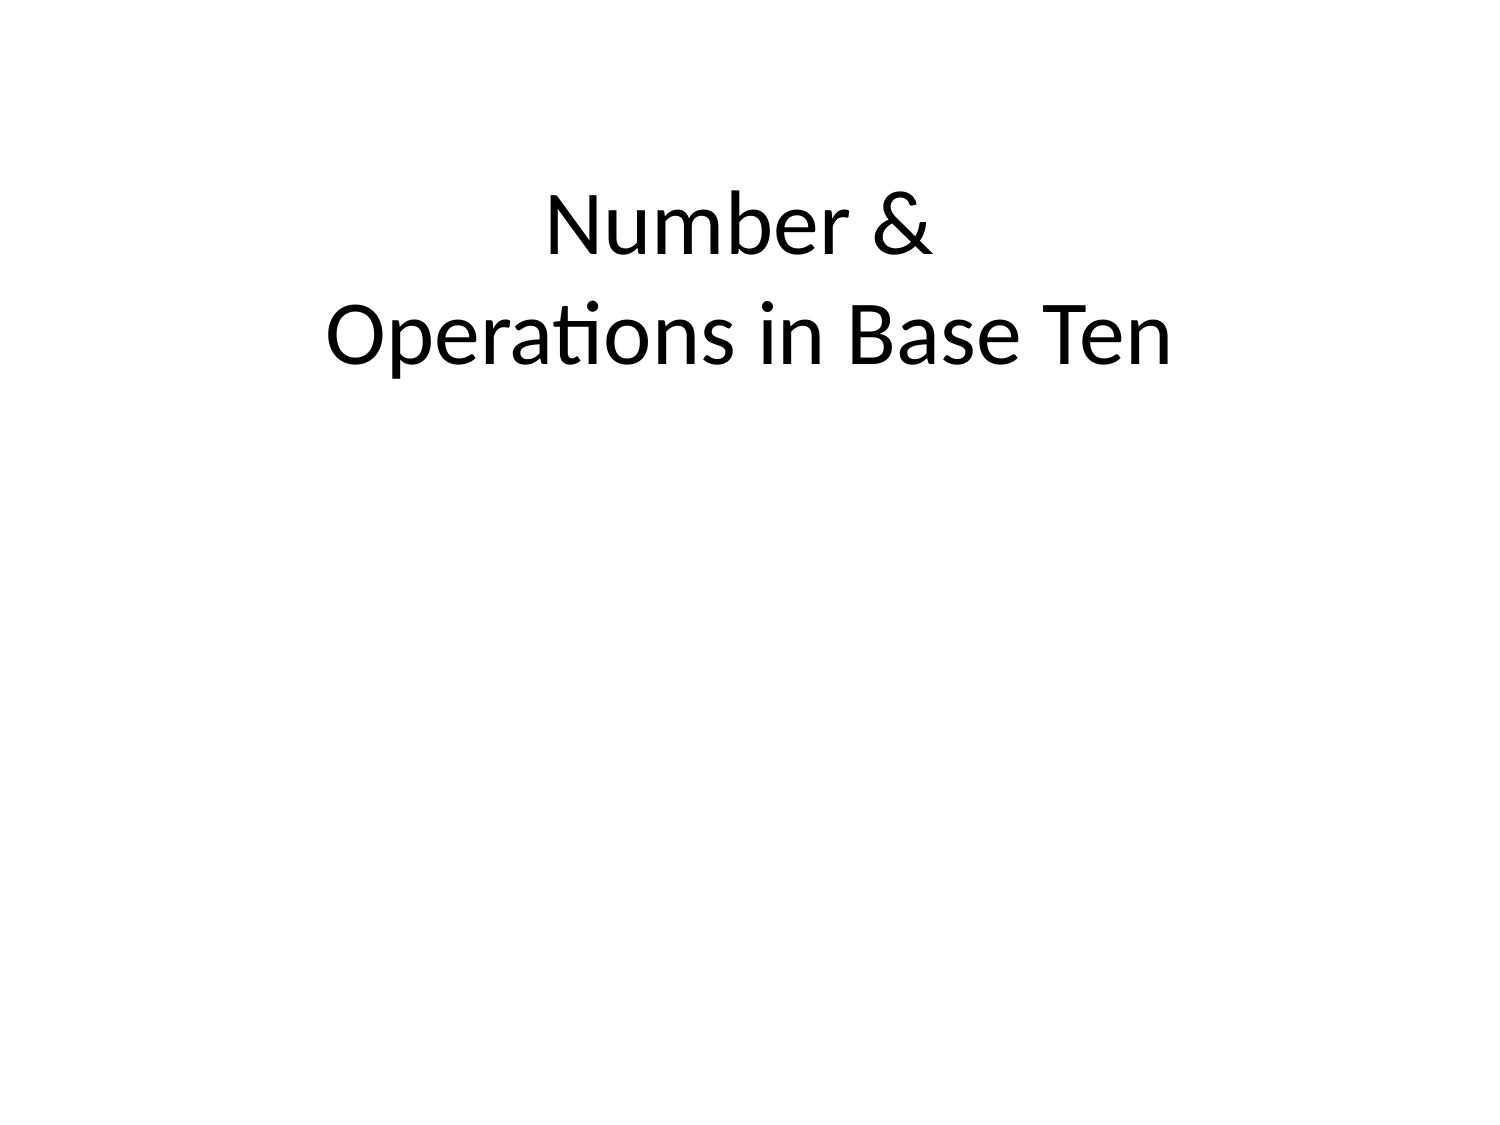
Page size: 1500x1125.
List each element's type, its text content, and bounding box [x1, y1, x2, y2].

text_box Number & Operations in Base Ten [74, 45, 1425, 500]
